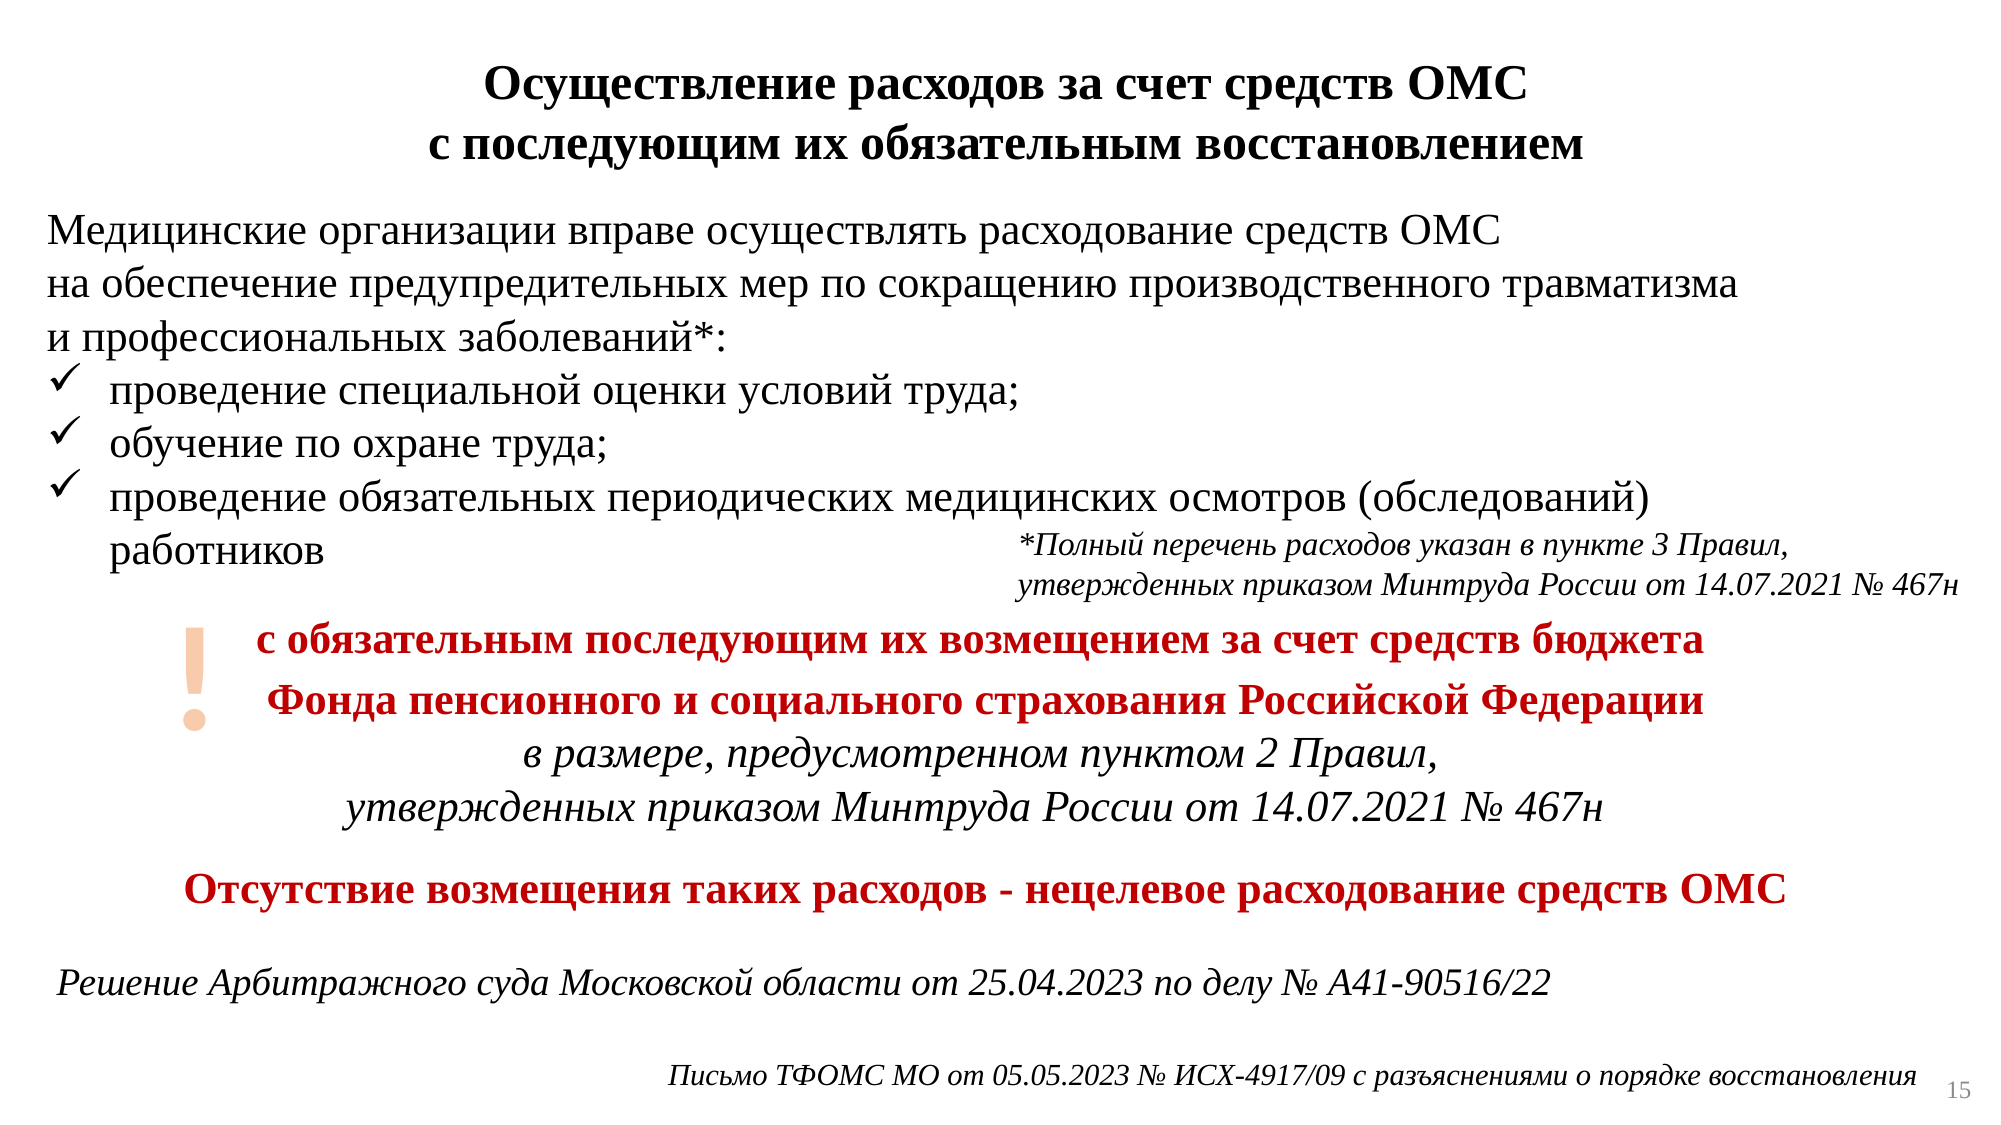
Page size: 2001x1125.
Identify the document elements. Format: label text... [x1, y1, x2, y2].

slide_number 15 [1519, 1058, 1987, 1119]
text_box Осуществление расходов за счет средств ОМС с последующим их обязательным восстановлением [39, 42, 1987, 178]
text_box с обязательным последующим их возмещением за счет средств бюджета Фонда пенсионного и социального страхования Российской Федерации в размере, предусмотренном пунктом 2 Правил, утвержденных приказом Минтруда России от 14.07.2021 № 467н [89, 593, 1885, 838]
text_box Медицинские организации вправе осуществлять расходование средств ОМС на обеспечение предупредительных мер по сокращению производственного травматизма и профессиональных заболеваний*: проведение специальной оценки условий труда; обучение по охране труда; проведение обязательных периодических медицинских осмотров (обследований) работников [32, 192, 1867, 581]
text_box Решение Арбитражного суда Московской области от 25.04.2023 по делу № А41-90516/22 [41, 942, 1769, 1011]
text_box *Полный перечень расходов указан в пункте 3 Правил, утвержденных приказом Минтруда России от 14.07.2021 № 467н [1002, 515, 1984, 610]
text_box ! [149, 570, 239, 771]
text_box Письмо ТФОМС МО от 05.05.2023 № ИСХ-4917/09 с разъяснениями о порядке восстановления [653, 1047, 1977, 1100]
text_box Отсутствие возмещения таких расходов - нецелевое расходование средств ОМС [70, 843, 1829, 920]
